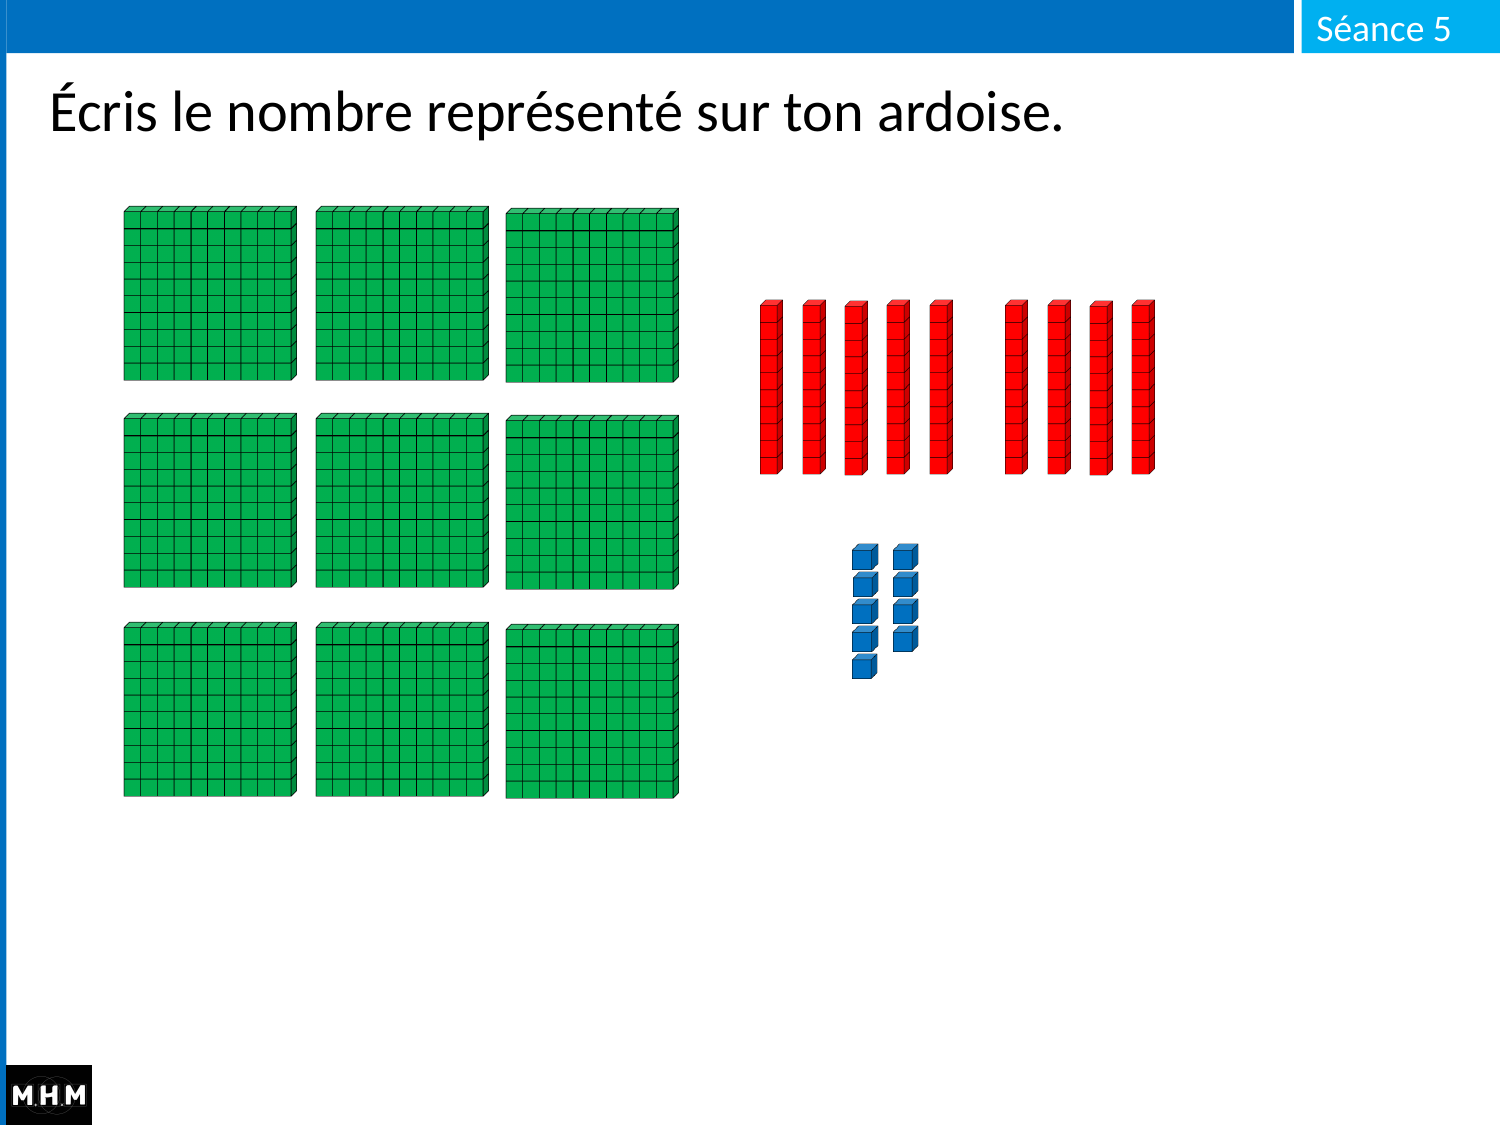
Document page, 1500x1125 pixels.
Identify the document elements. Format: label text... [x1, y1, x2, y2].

picture [502, 622, 680, 801]
picture [849, 542, 880, 680]
picture [313, 620, 491, 798]
picture [121, 411, 298, 589]
picture [6, 1065, 92, 1125]
picture [121, 204, 298, 382]
picture [313, 204, 491, 382]
picture [502, 206, 680, 384]
picture [1046, 298, 1073, 476]
picture [891, 542, 921, 653]
picture [1003, 298, 1031, 476]
picture [928, 298, 955, 476]
picture [1088, 299, 1115, 477]
picture [885, 298, 913, 476]
picture [121, 620, 298, 798]
picture [843, 299, 870, 477]
picture [801, 298, 828, 476]
picture [313, 411, 491, 589]
picture [1130, 298, 1158, 476]
picture [502, 413, 680, 591]
text_box Écris le nombre représenté sur ton ardoise. [34, 66, 1124, 151]
picture [758, 298, 786, 476]
